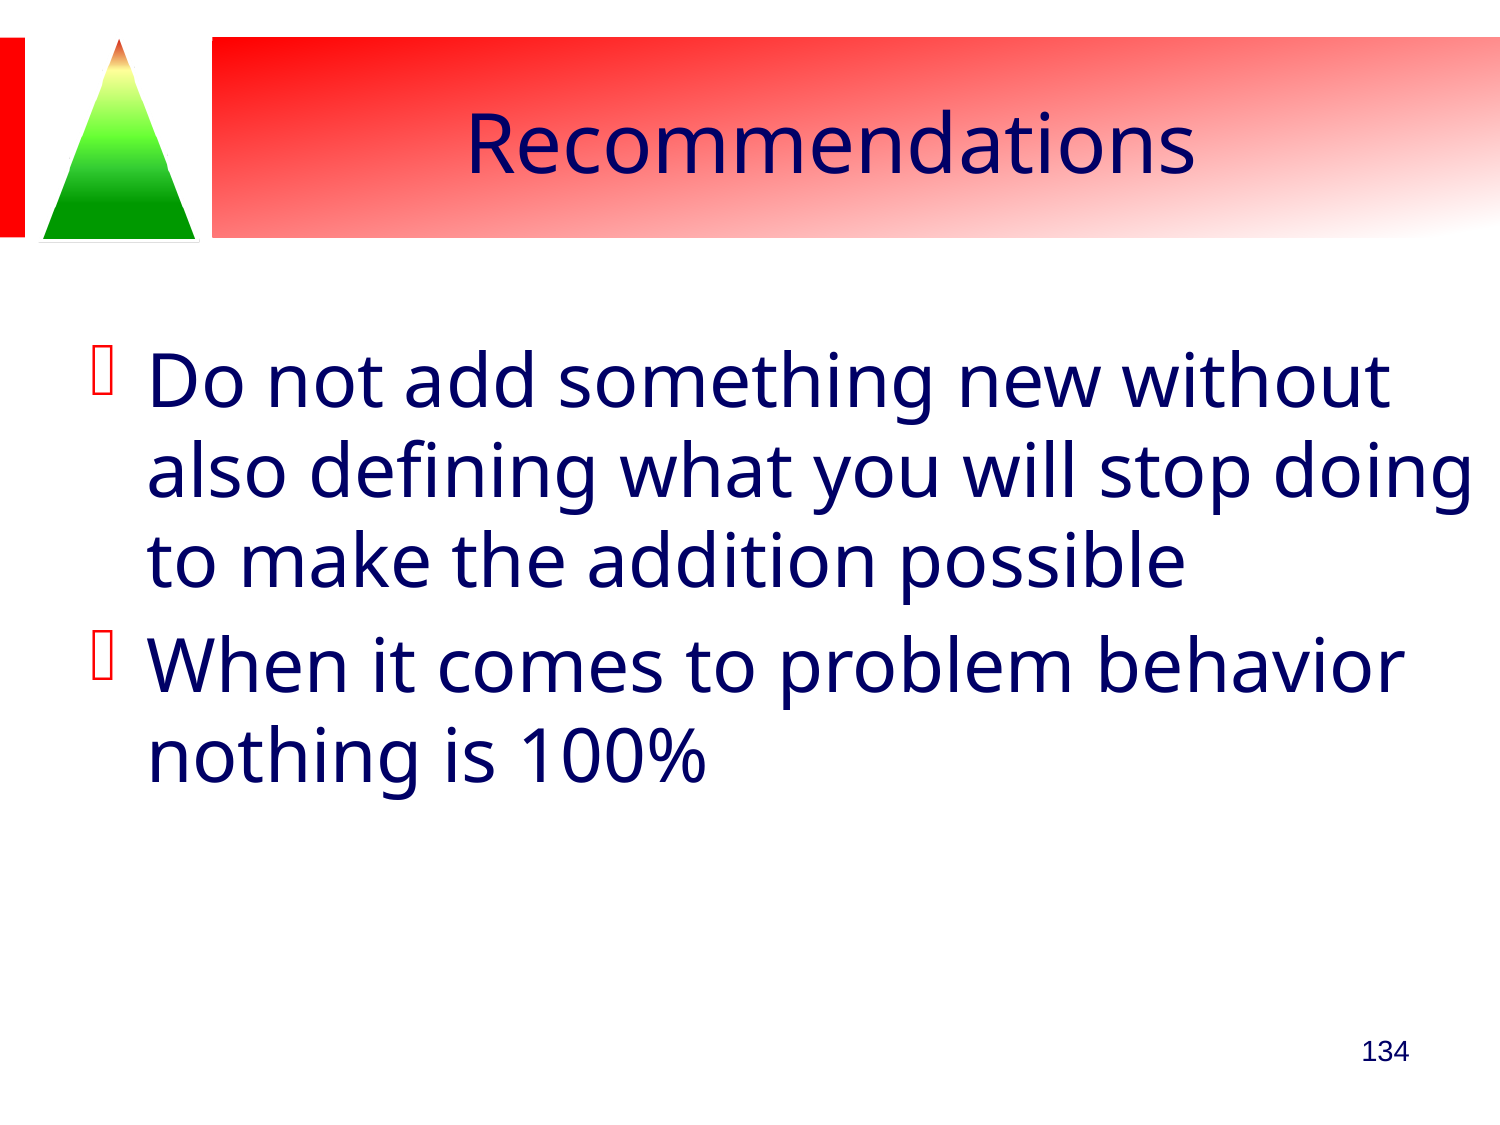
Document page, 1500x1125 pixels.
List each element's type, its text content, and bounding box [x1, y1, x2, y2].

title Recommendations [237, 37, 1426, 243]
slide_number 134 [1074, 1024, 1426, 1103]
picture [37, 30, 200, 243]
list Do not add something new without also defining what you will stop doing to make the addition possible When it comes to problem behavior nothing is 100% [74, 324, 1500, 1038]
